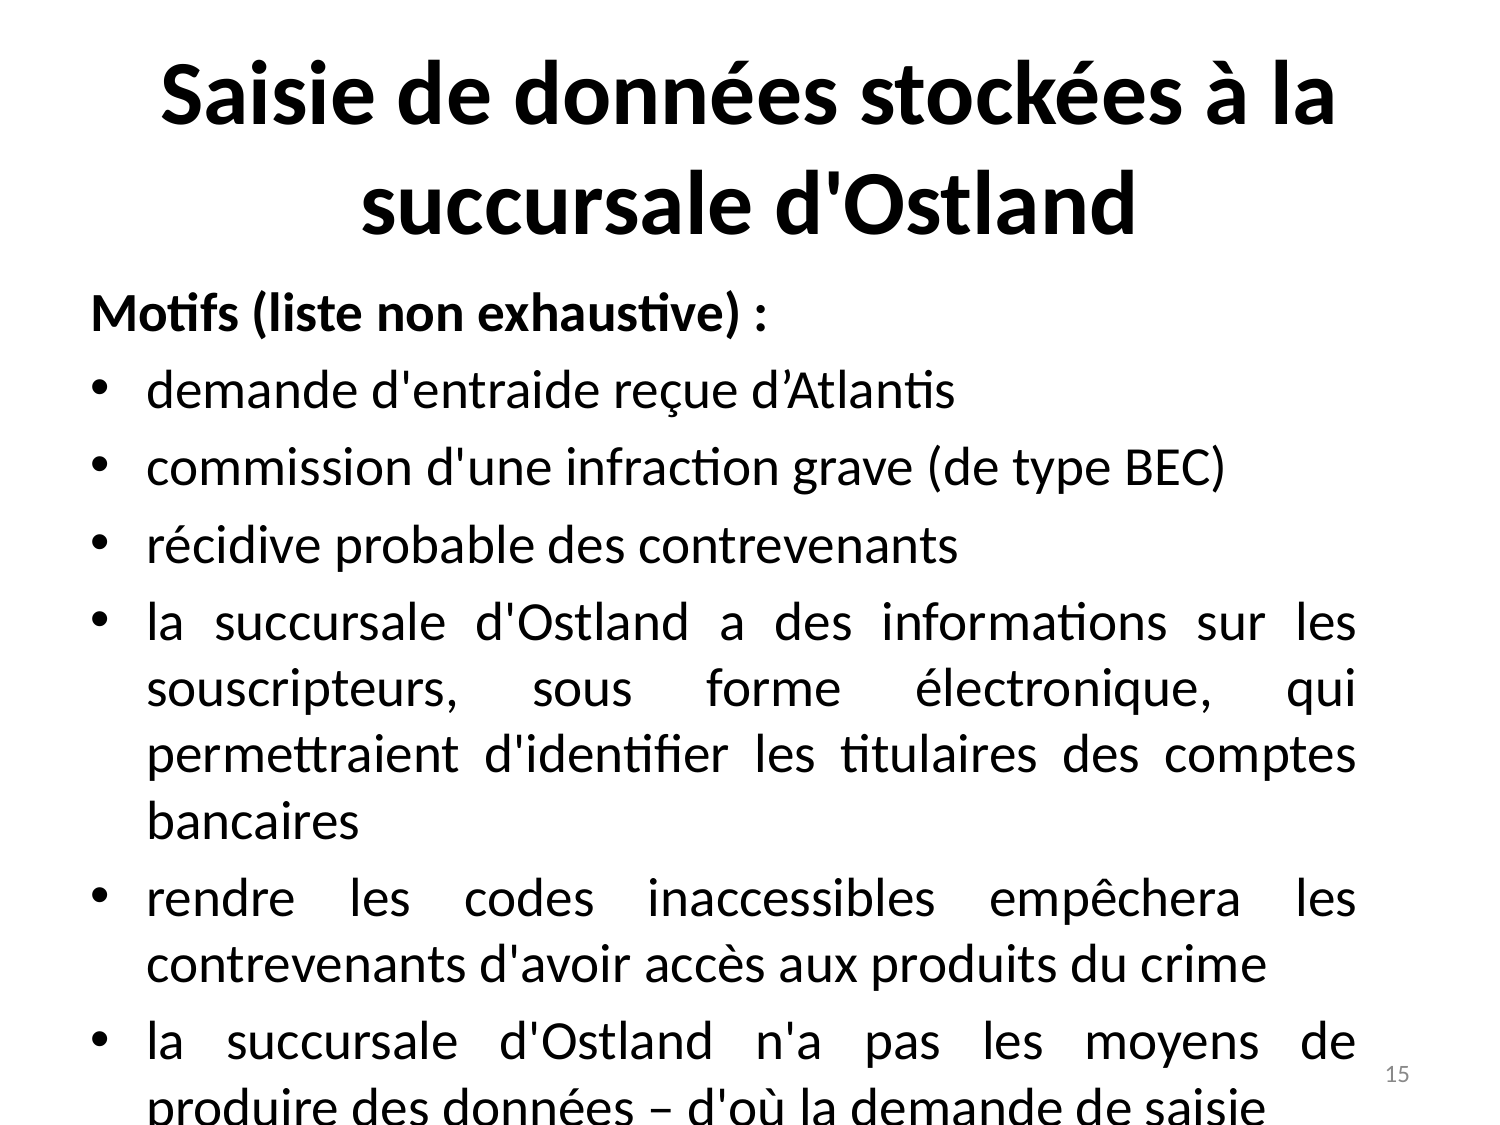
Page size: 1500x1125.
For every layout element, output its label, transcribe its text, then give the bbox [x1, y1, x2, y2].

slide_number 15 [1074, 1042, 1425, 1103]
list Motifs (liste non exhaustive) : demande d'entraide reçue d’Atlantis commission d'une infraction grave (de type BEC) récidive probable des contrevenants la succursale d'Ostland a des informations sur les souscripteurs, sous forme électronique, qui permettraient d'identifier les titulaires des comptes bancaires rendre les codes inaccessibles empêchera les contrevenants d'avoir accès aux produits du crime la succursale d'Ostland n'a pas les moyens de produire des données – d'où la demande de saisie [75, 268, 1374, 1011]
title Saisie de données stockées à la succursale d'Ostland [75, 49, 1425, 237]
